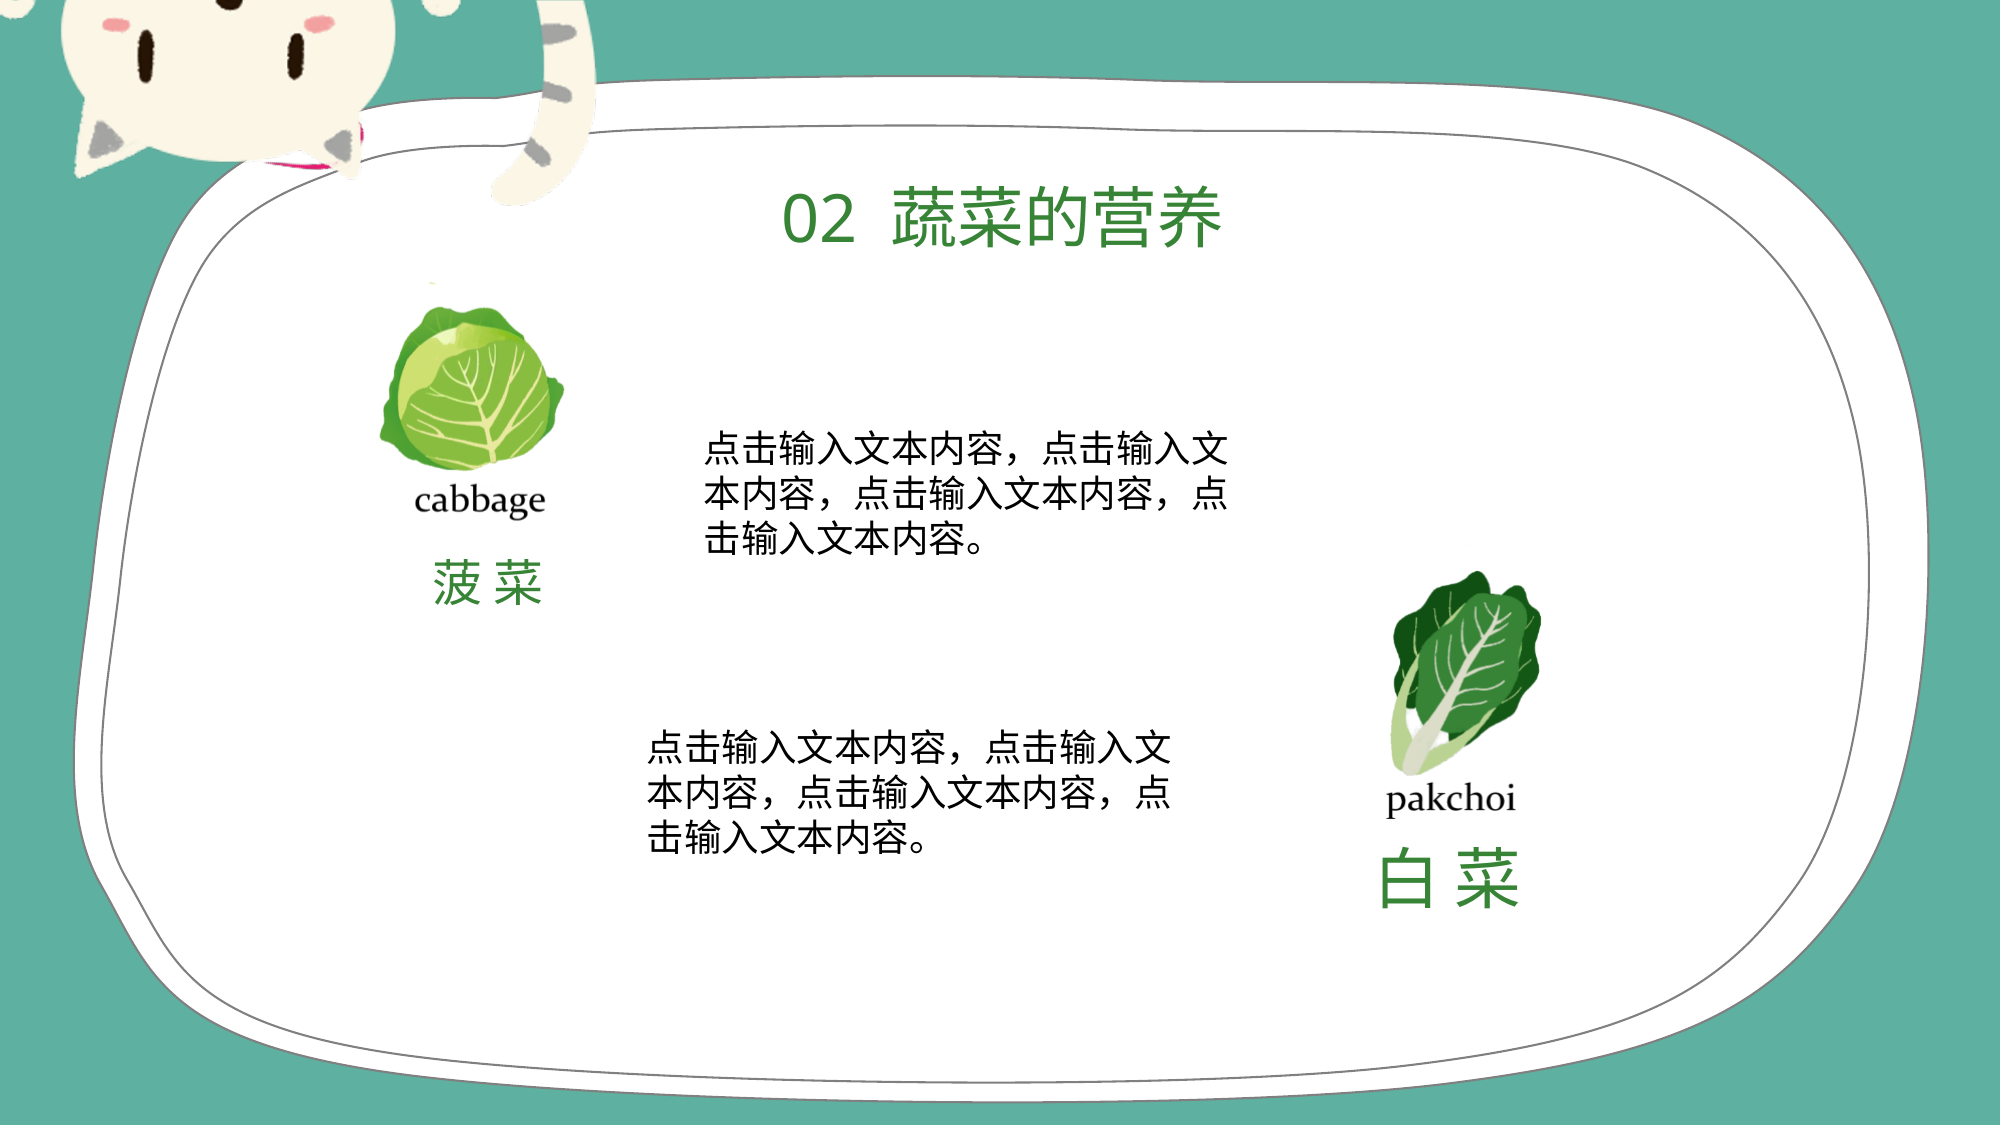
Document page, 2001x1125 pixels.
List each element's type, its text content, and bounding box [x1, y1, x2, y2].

picture [0, 0, 597, 217]
text_box 点击输入文本内容，点击输入文本内容，点击输入文本内容，点击输入文本内容。 [631, 716, 1211, 957]
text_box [374, 253, 647, 620]
text_box 02 蔬菜的营养 [766, 168, 1270, 264]
text_box 点击输入文本内容，点击输入文本内容，点击输入文本内容，点击输入文本内容。 [689, 417, 1268, 658]
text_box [1358, 543, 1606, 926]
